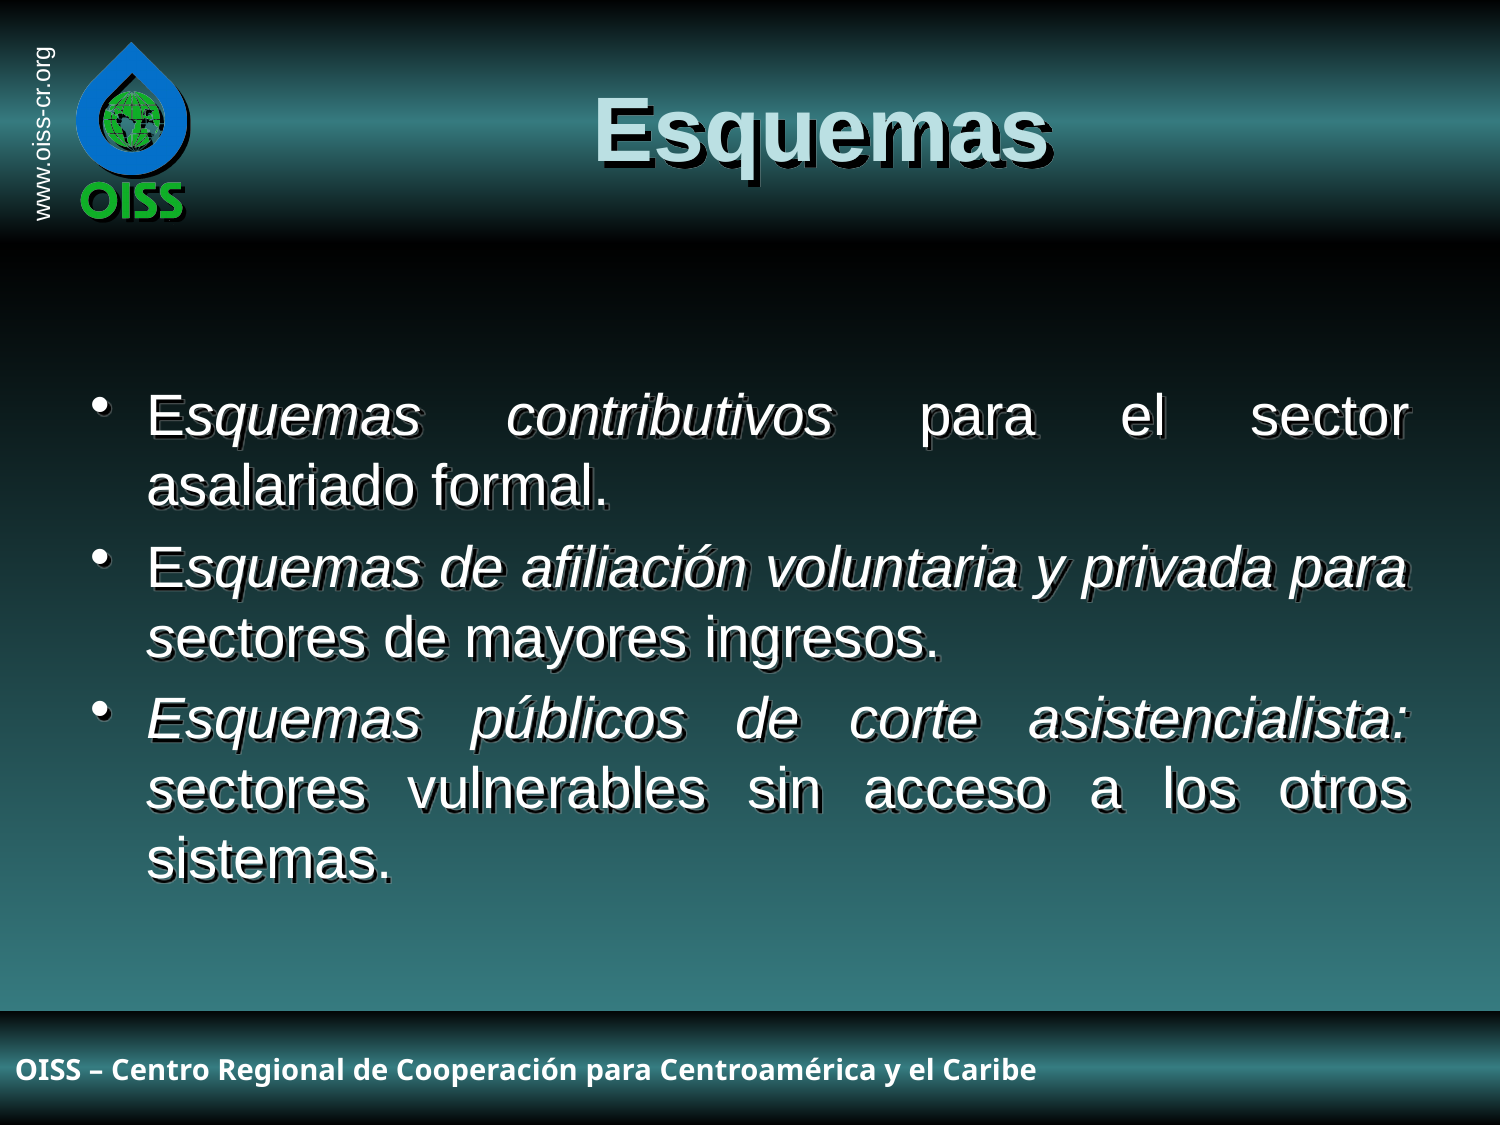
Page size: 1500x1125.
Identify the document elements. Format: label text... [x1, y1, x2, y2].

title Esquemas [218, 30, 1426, 219]
list Esquemas contributivos para el sector asalariado formal. Esquemas de afiliación voluntaria y privada para sectores de mayores ingresos. Esquemas públicos de corte asistencialista: sectores vulnerables sin acceso a los otros sistemas. [74, 262, 1426, 1006]
picture [76, 42, 187, 221]
